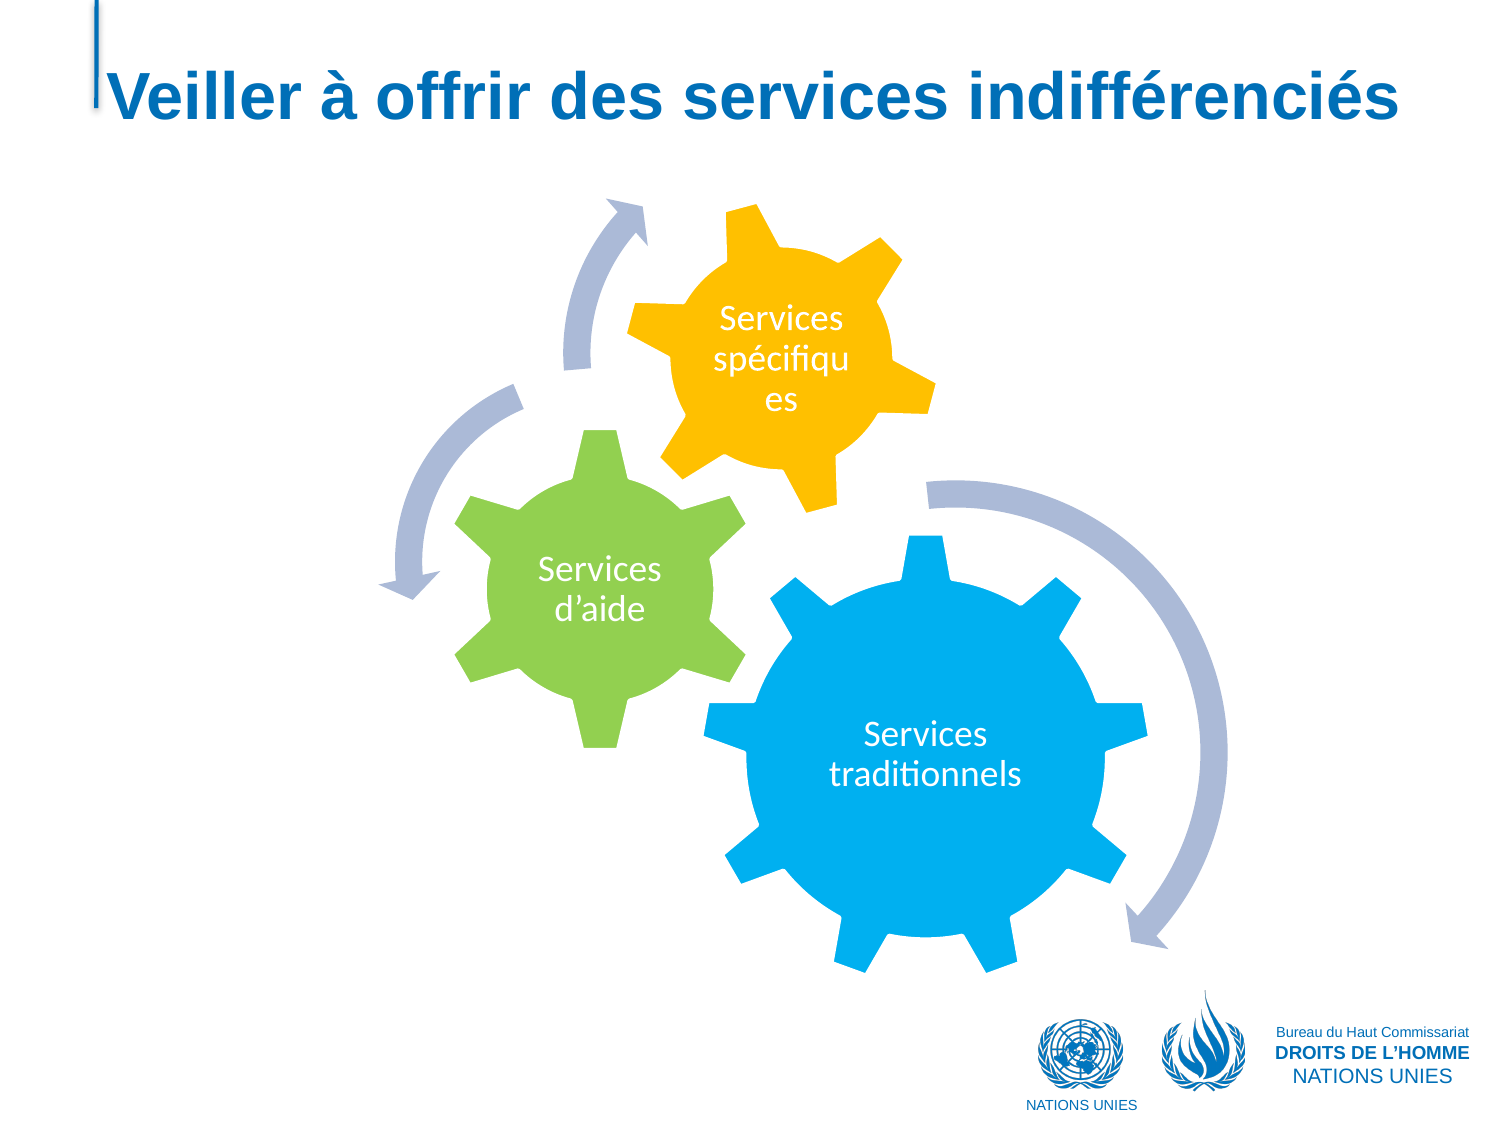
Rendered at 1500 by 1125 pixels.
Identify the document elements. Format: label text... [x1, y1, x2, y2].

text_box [123, 160, 1357, 986]
text_box Bureau du Haut Commissariat DROITS DE L’HOMME NATIONS UNIES [1245, 1015, 1500, 1096]
picture [1037, 990, 1457, 1107]
title Veiller à offrir des services indifférenciés [71, 45, 1437, 224]
text_box NATIONS UNIES [980, 1088, 1184, 1121]
